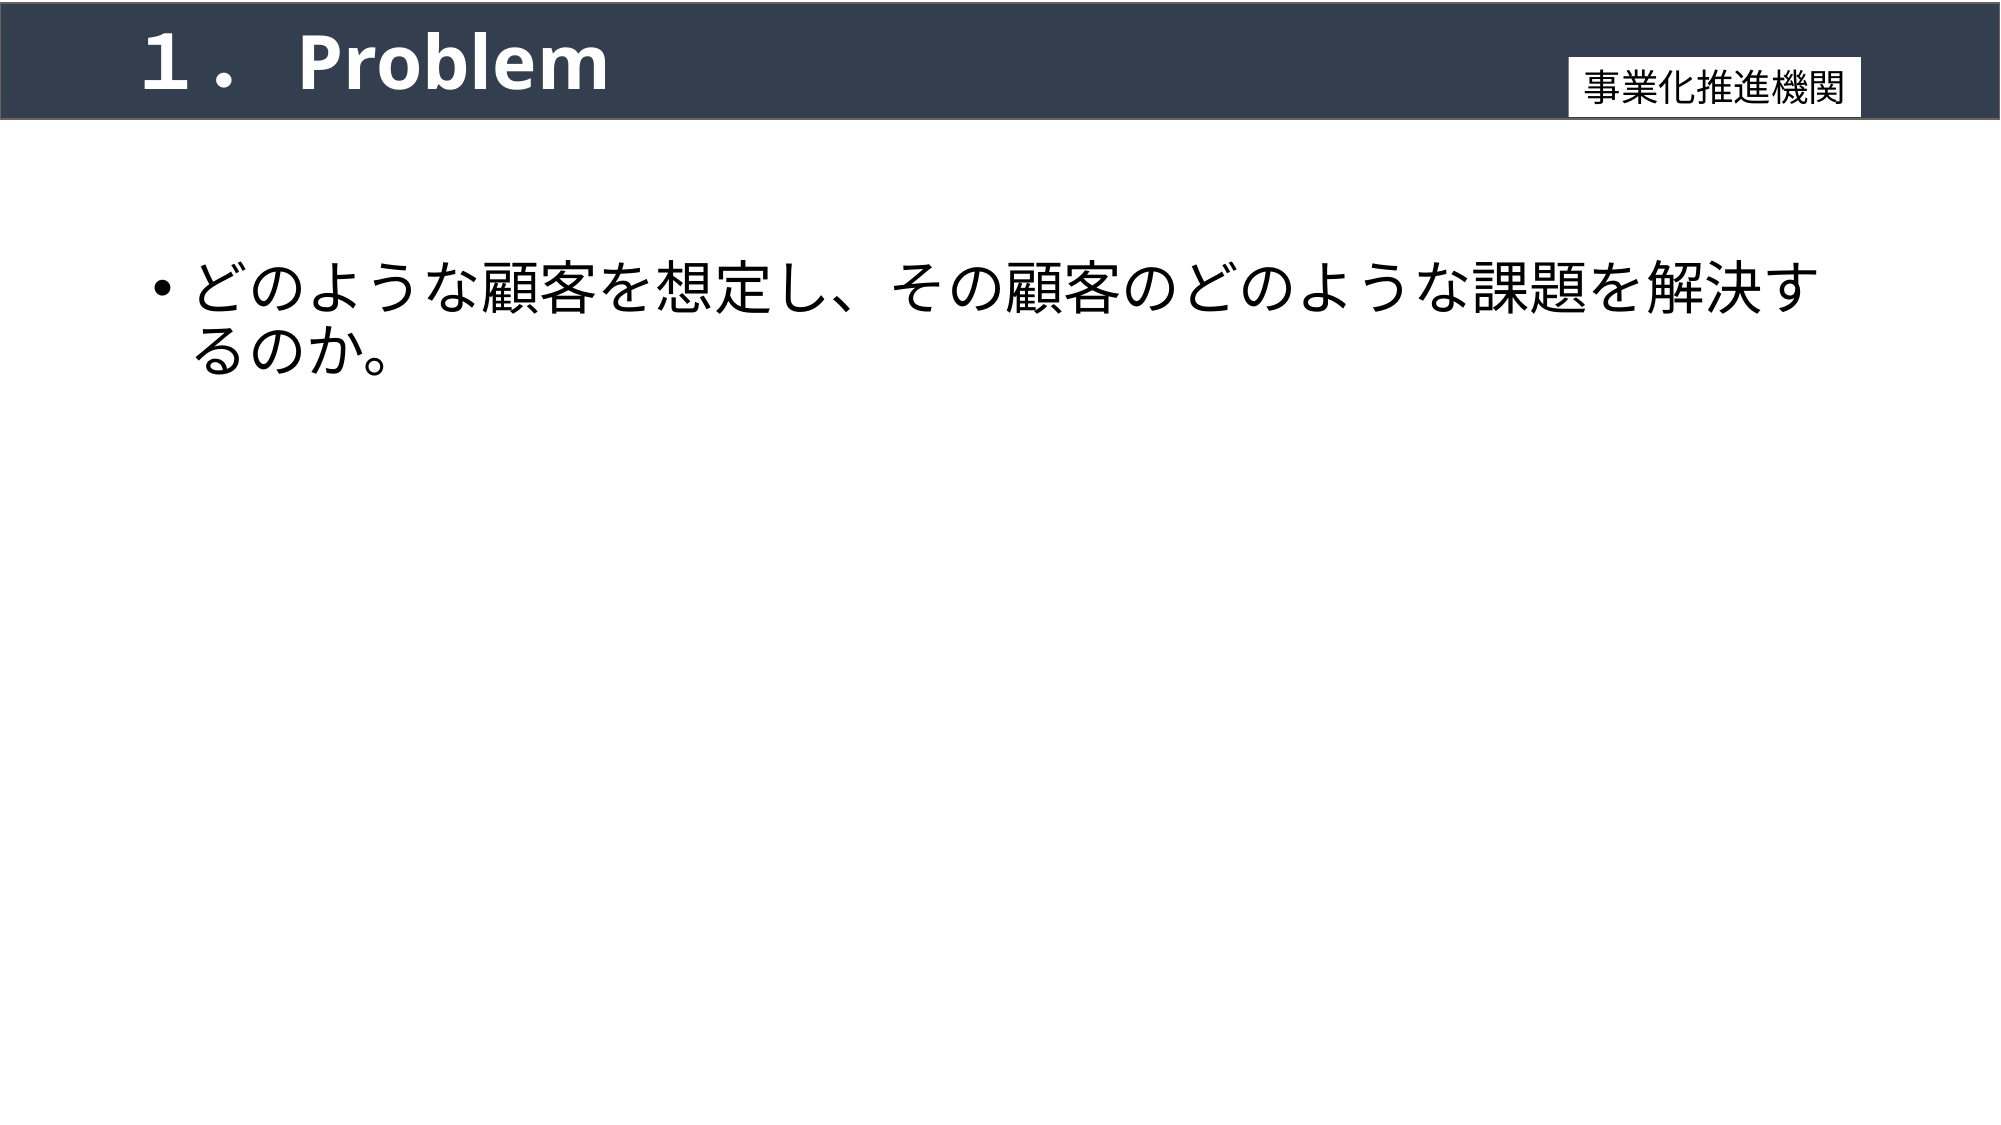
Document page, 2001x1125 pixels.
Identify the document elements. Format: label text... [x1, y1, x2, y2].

text_box 事業化推進機関 [1568, 57, 1861, 117]
title １．Problem [113, 12, 1839, 118]
text_box [0, 2, 2000, 120]
list どのような顧客を想定し、その顧客のどのような課題を解決するのか。 [137, 251, 1863, 966]
